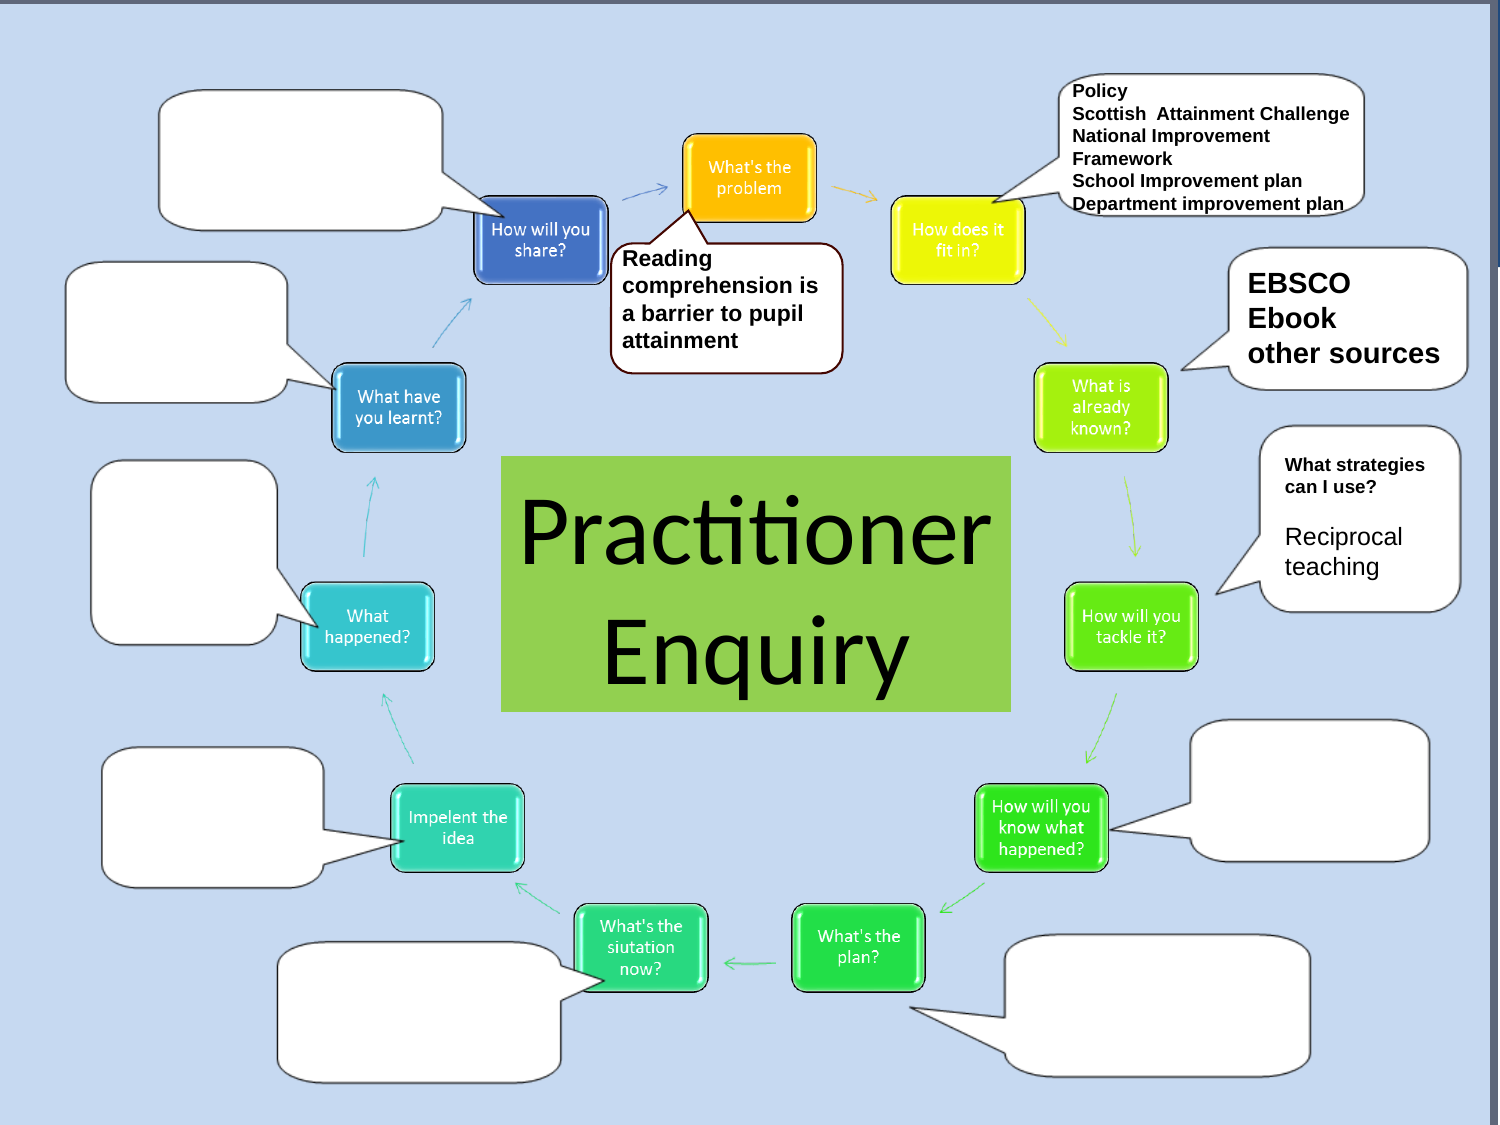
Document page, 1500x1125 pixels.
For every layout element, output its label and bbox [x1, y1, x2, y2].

picture [64, 72, 1471, 1086]
text_box [0, 0, 1498, 1125]
